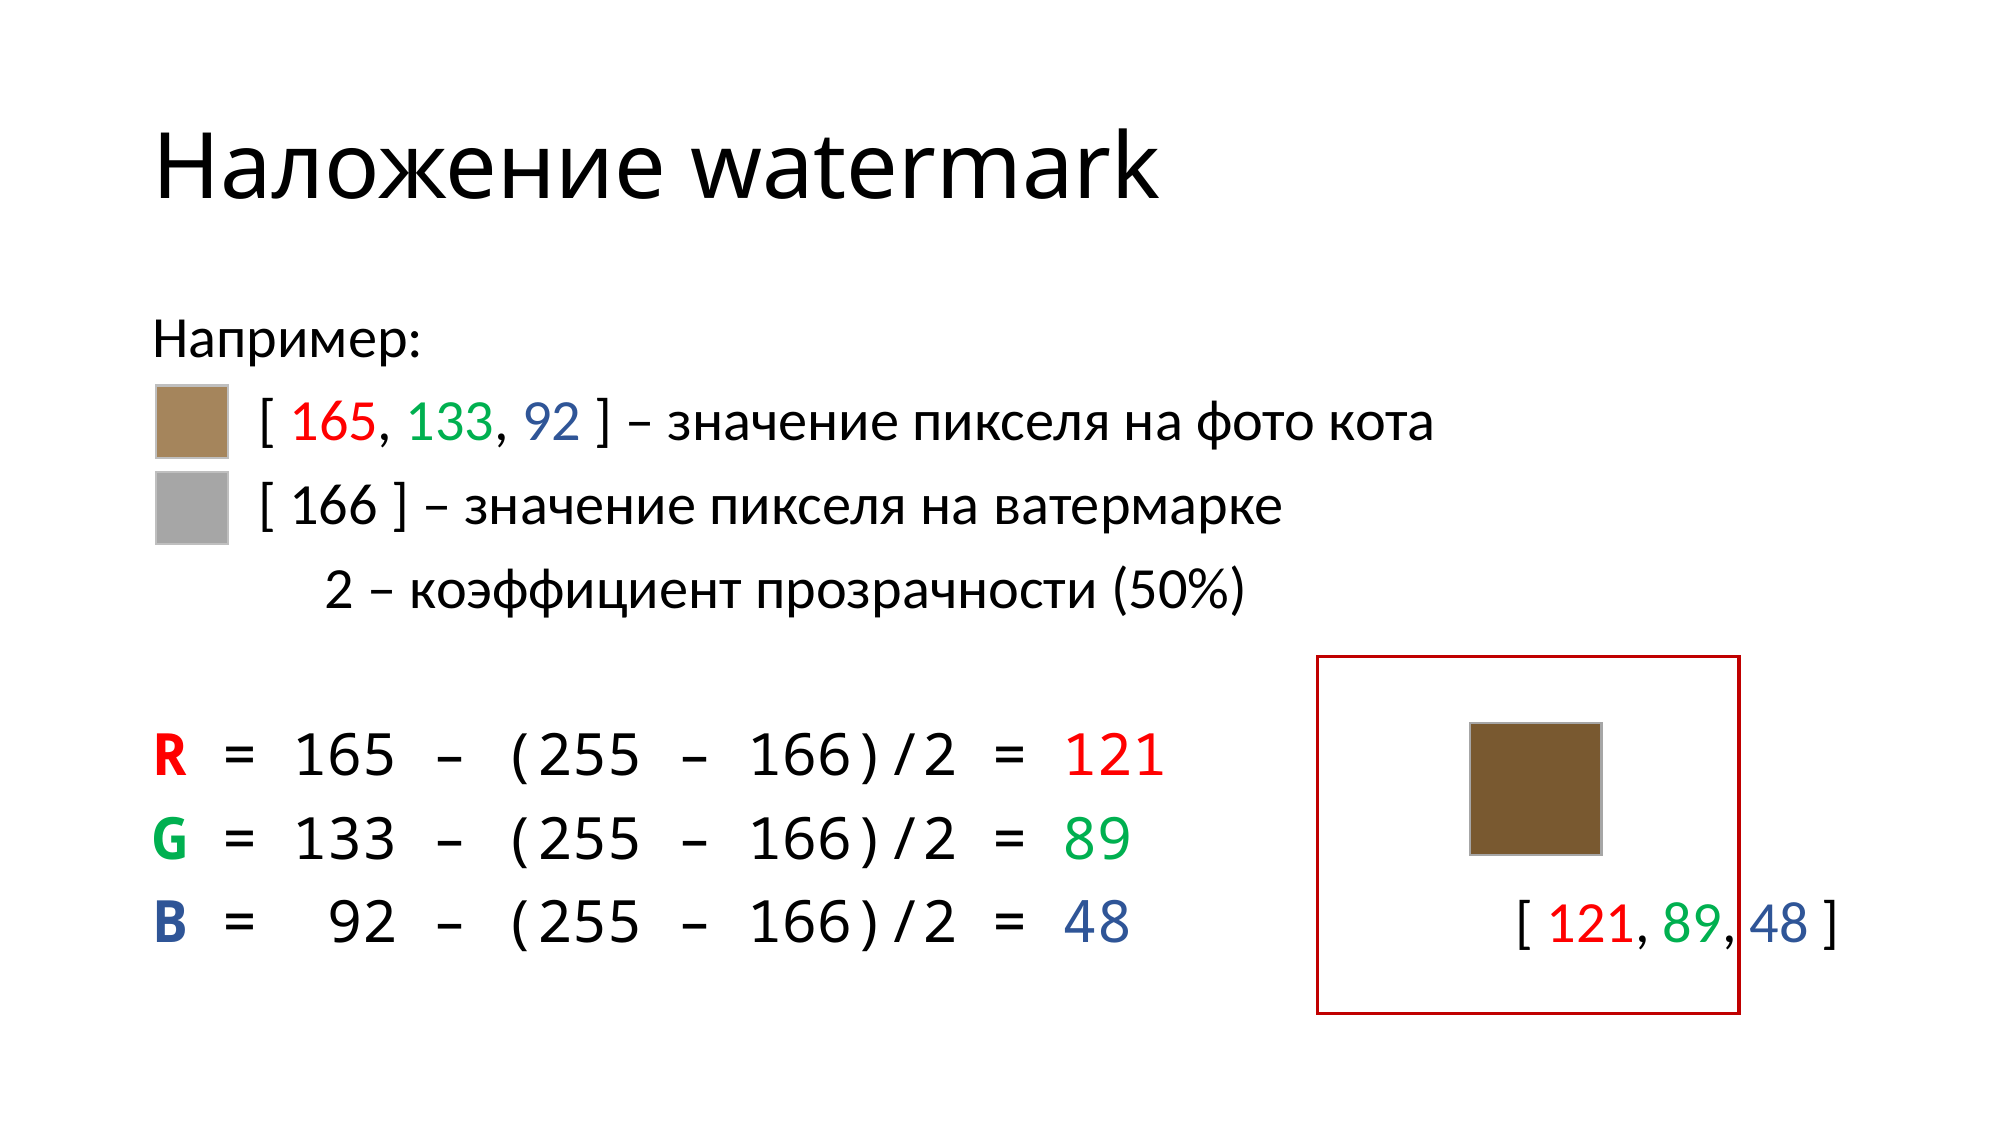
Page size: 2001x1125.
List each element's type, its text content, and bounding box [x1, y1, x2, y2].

text_box [155, 471, 229, 545]
title Наложение watermark [137, 59, 1863, 278]
text_box [155, 384, 229, 459]
list Например: [ 165, 133, 92 ] – значение пикселя на фото кота [ 166 ] – значение пикселя на ватермарке 2 – коэффициент прозрачности (50%) R = 165 – (255 – 166)/2 = 121 G = 133 – (255 – 166)/2 = 89 B = 92 – (255 – 166)/2 = 48 [ 121, 89, 48 ] [137, 299, 1863, 1014]
text_box [1316, 655, 1740, 1014]
